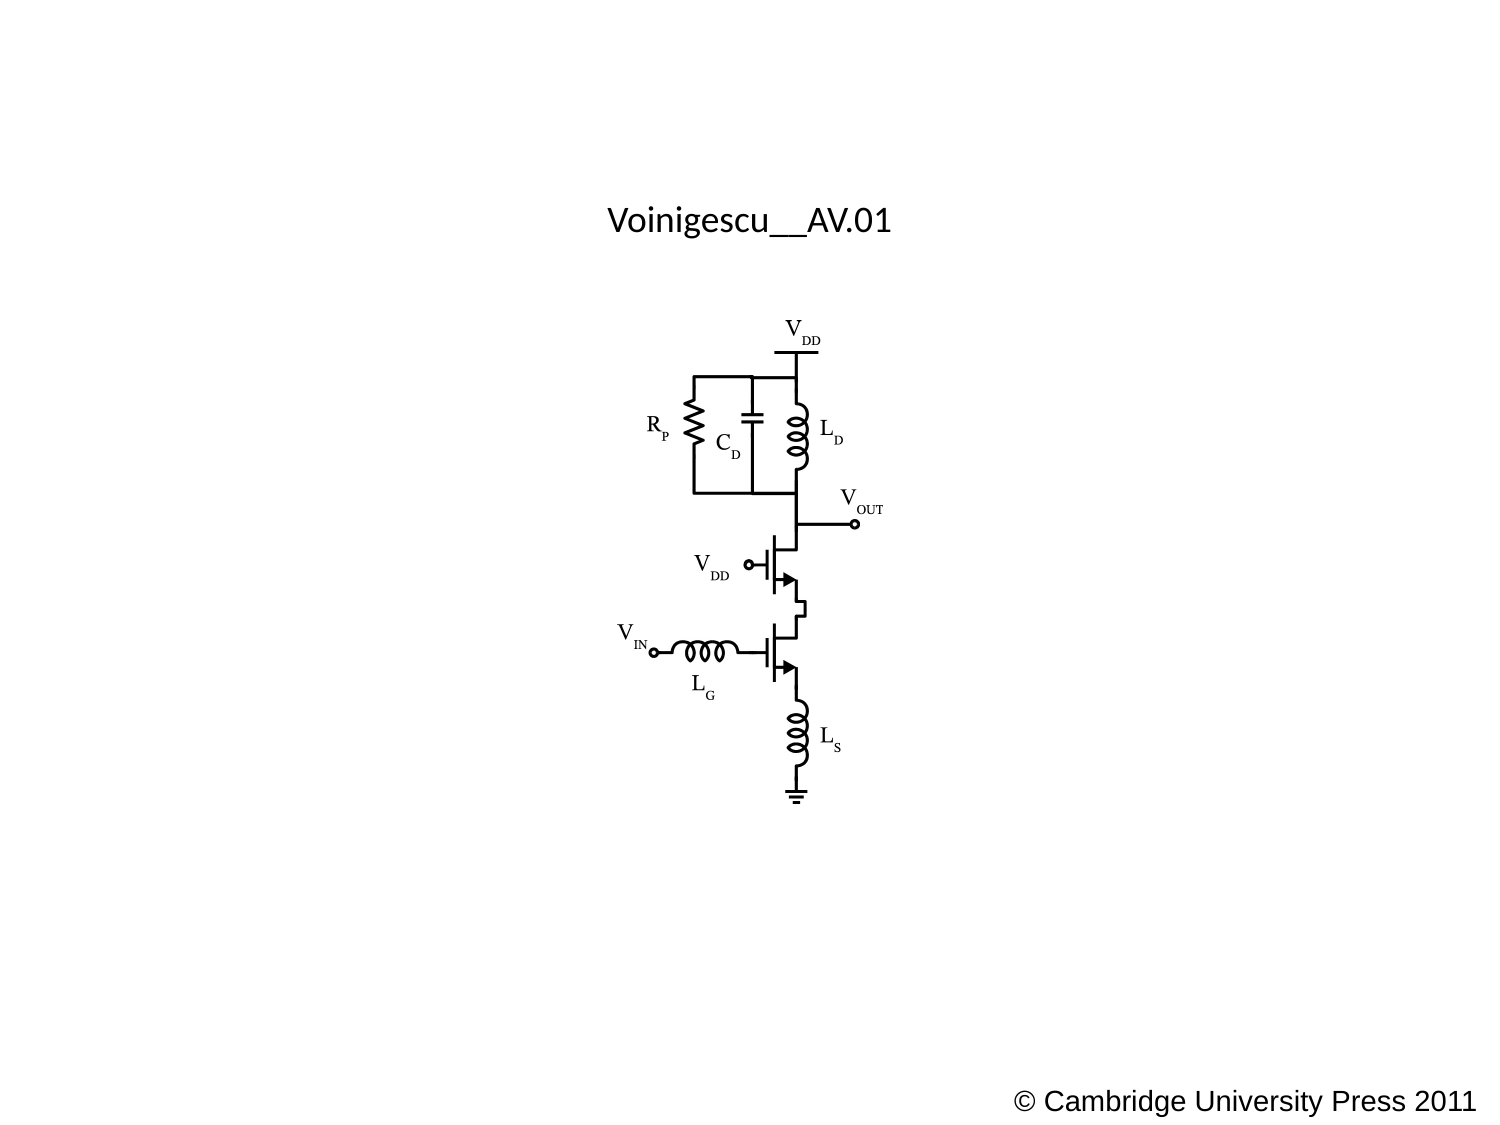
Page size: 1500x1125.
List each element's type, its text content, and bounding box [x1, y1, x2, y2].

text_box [590, 187, 910, 805]
text_box © Cambridge University Press 2011 [907, 1074, 1493, 1125]
